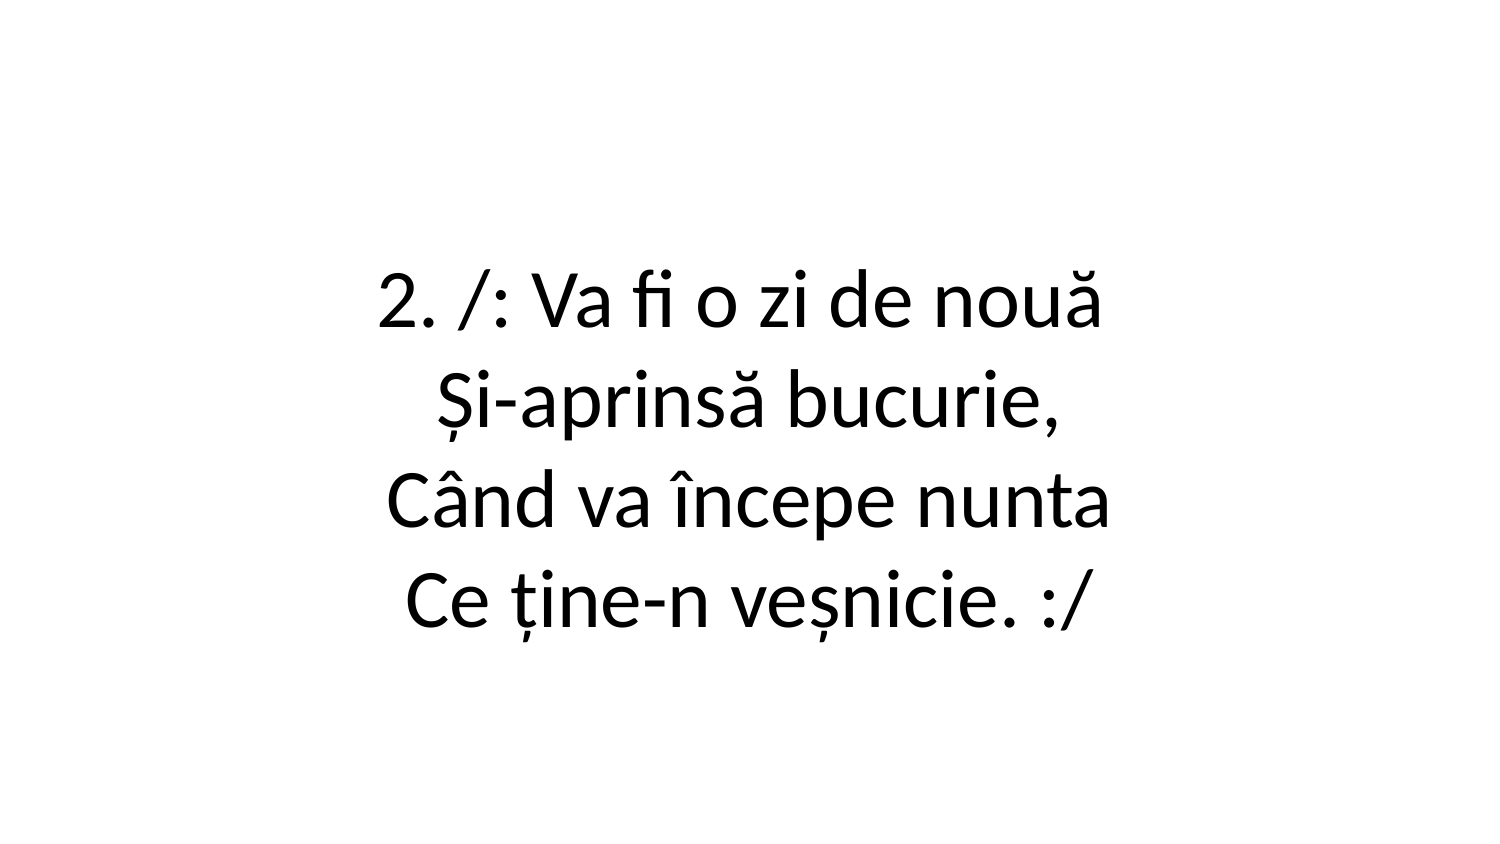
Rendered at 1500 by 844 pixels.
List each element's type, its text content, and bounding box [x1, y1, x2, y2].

text_box 2. /: Va fi o zi de nouă Și-aprinsă bucurie, Când va începe nunta Ce ține-n veșnicie. :/ [361, 192, 1139, 652]
